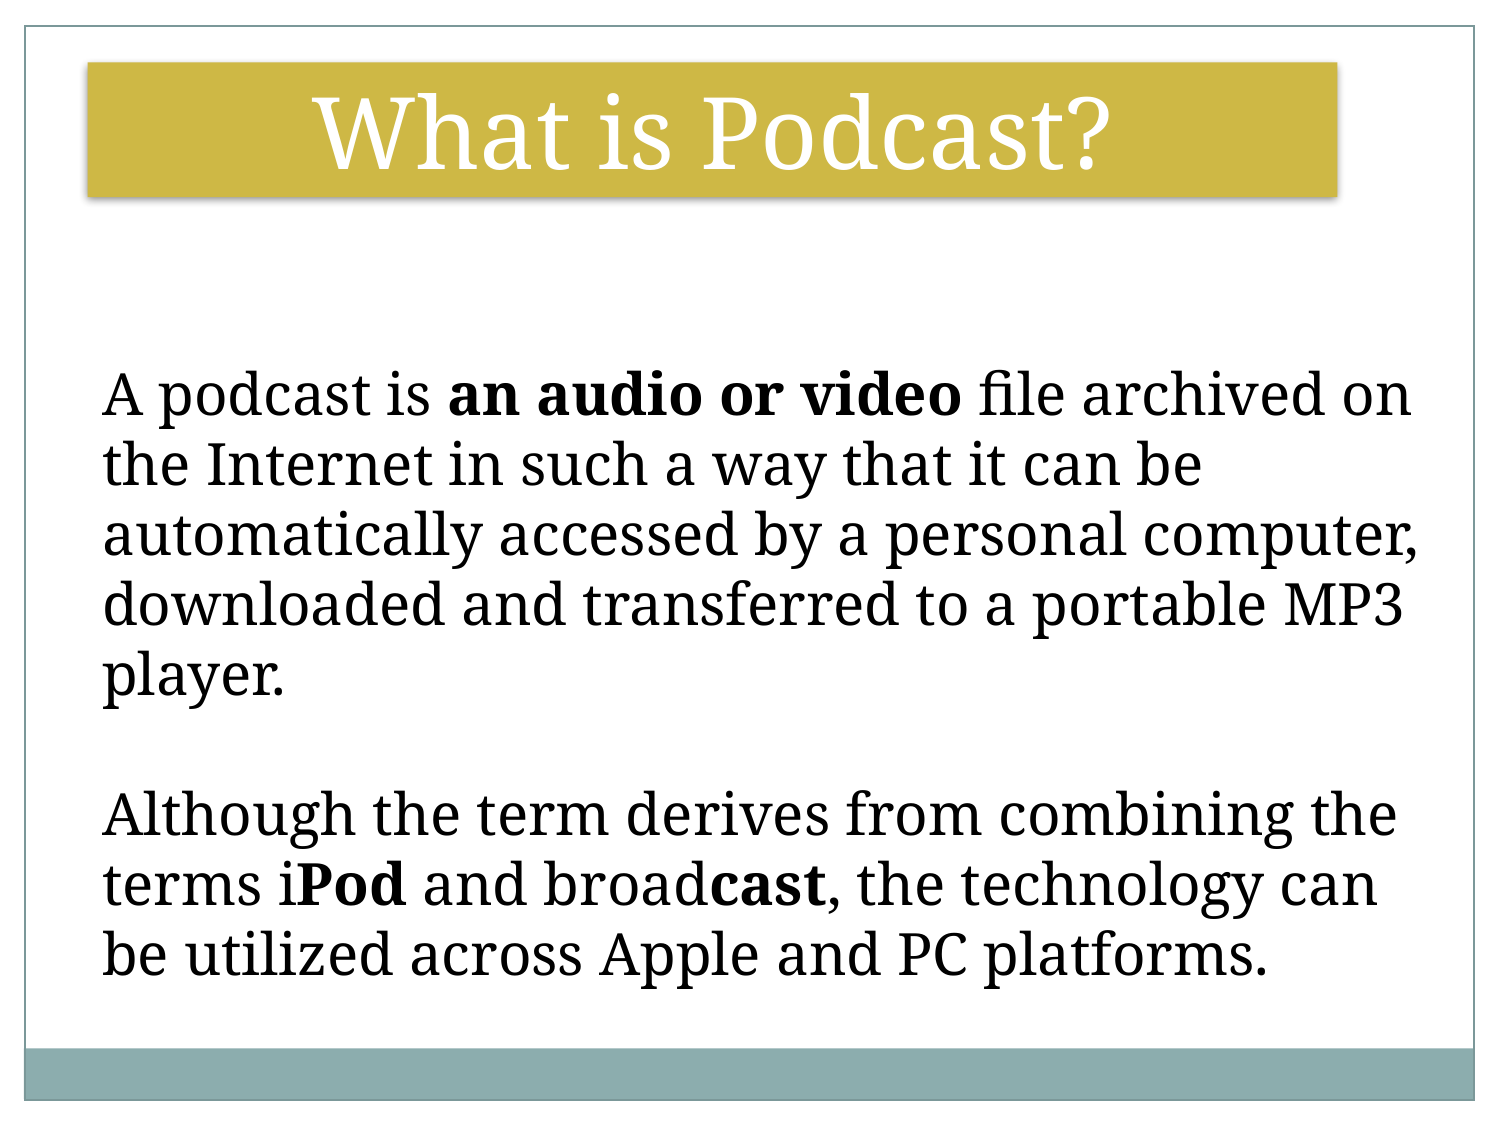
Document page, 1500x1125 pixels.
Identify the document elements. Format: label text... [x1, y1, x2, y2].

text_box A podcast is an audio or video file archived on the Internet in such a way that it can be automatically accessed by a personal computer, downloaded and transferred to a portable MP3 player. Although the term derives from combining the terms iPod and broadcast, the technology can be utilized across Apple and PC platforms. [87, 349, 1450, 1065]
text_box What is Podcast? [87, 62, 1338, 198]
